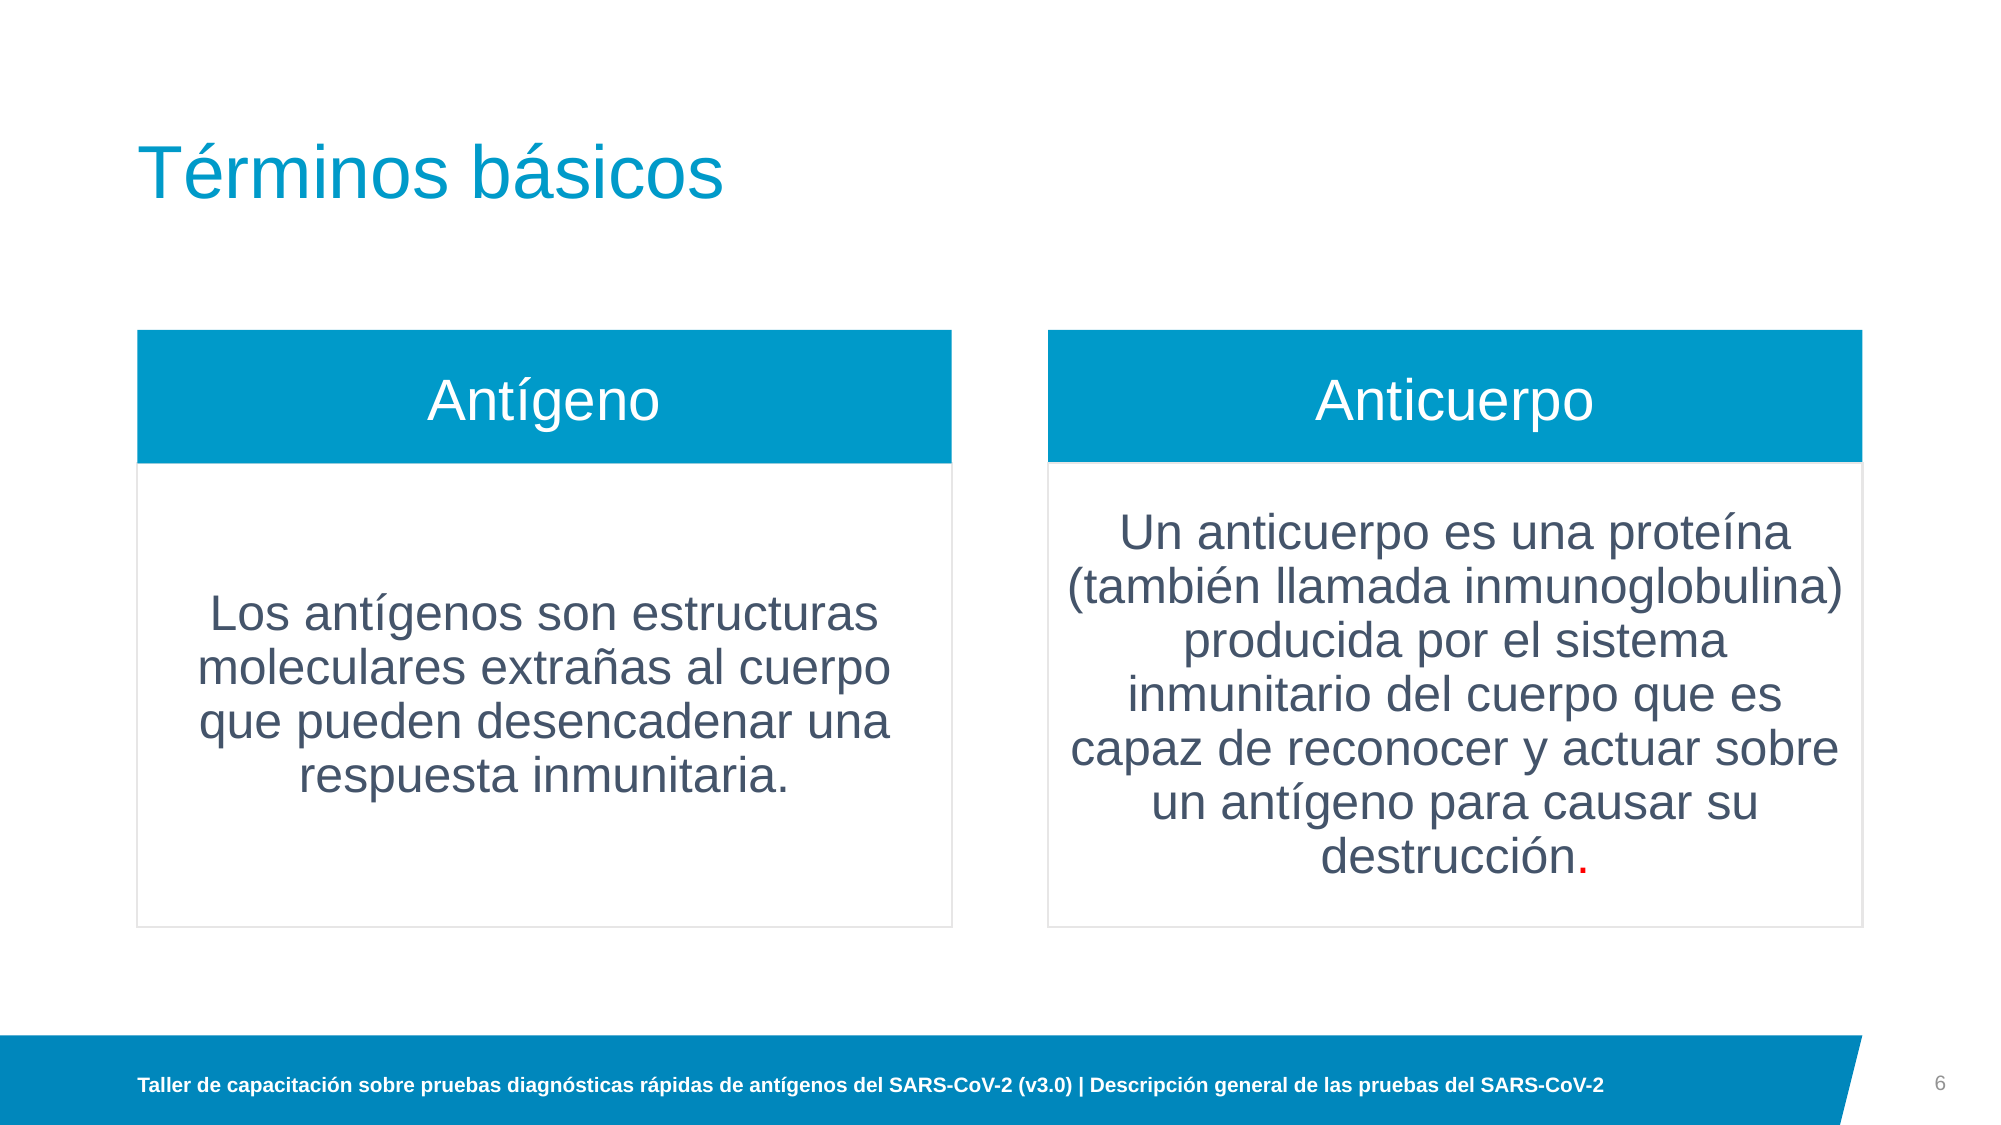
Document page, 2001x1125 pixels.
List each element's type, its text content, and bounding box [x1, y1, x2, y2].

text_box Un anticuerpo es una proteína (también llamada inmunoglobulina) producida por el sistema inmunitario del cuerpo que es capaz de reconocer y actuar sobre un antígeno para causar su destrucción. [1047, 462, 1864, 928]
title Términos básicos [137, 59, 1863, 215]
text_box Los antígenos son estructuras moleculares extrañas al cuerpo que pueden desencadenar una respuesta inmunitaria. [136, 464, 953, 928]
footer Taller de capacitación sobre pruebas diagnósticas rápidas de antígenos del SARS-CoV-2 (v3.0) | Descripción general de las pruebas del SARS-CoV-2 [137, 1042, 1720, 1125]
text_box Anticuerpo [1047, 329, 1864, 462]
slide_number 6 [1862, 1035, 1947, 1125]
text_box Antígeno [136, 329, 953, 464]
